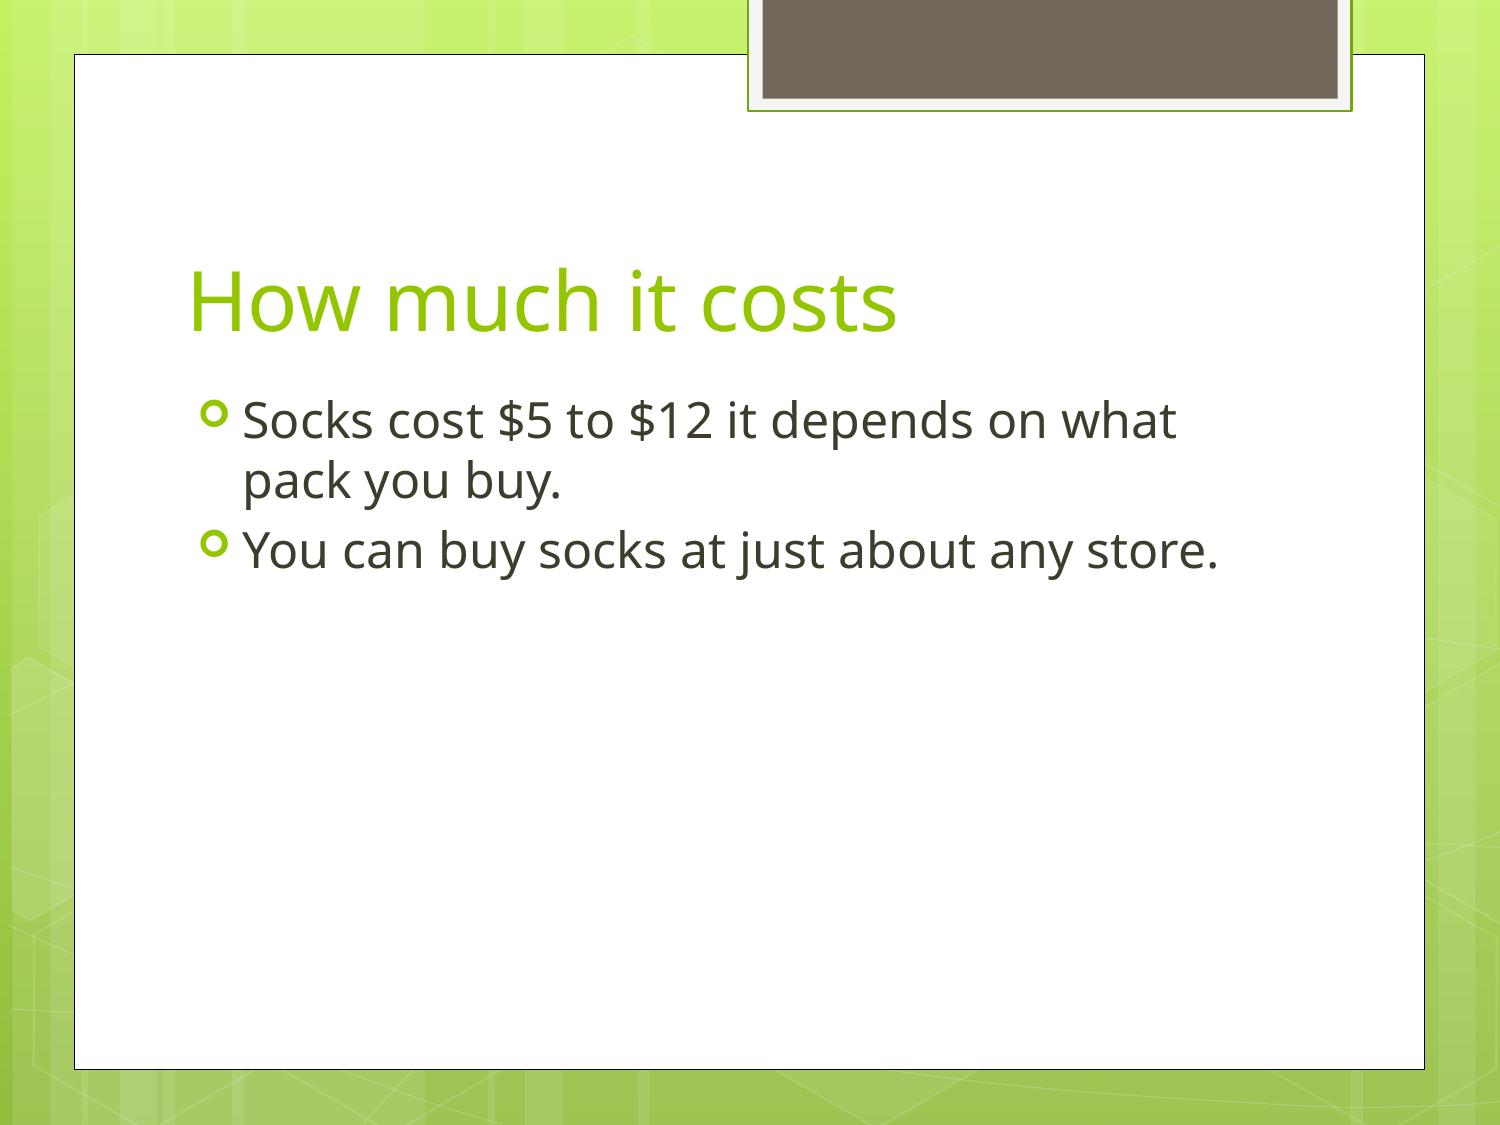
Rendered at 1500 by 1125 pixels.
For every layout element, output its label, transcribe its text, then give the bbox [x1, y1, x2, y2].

list Socks cost $5 to $12 it depends on what pack you buy. You can buy socks at just about any store. [171, 381, 1283, 957]
title How much it costs [171, 168, 1324, 357]
